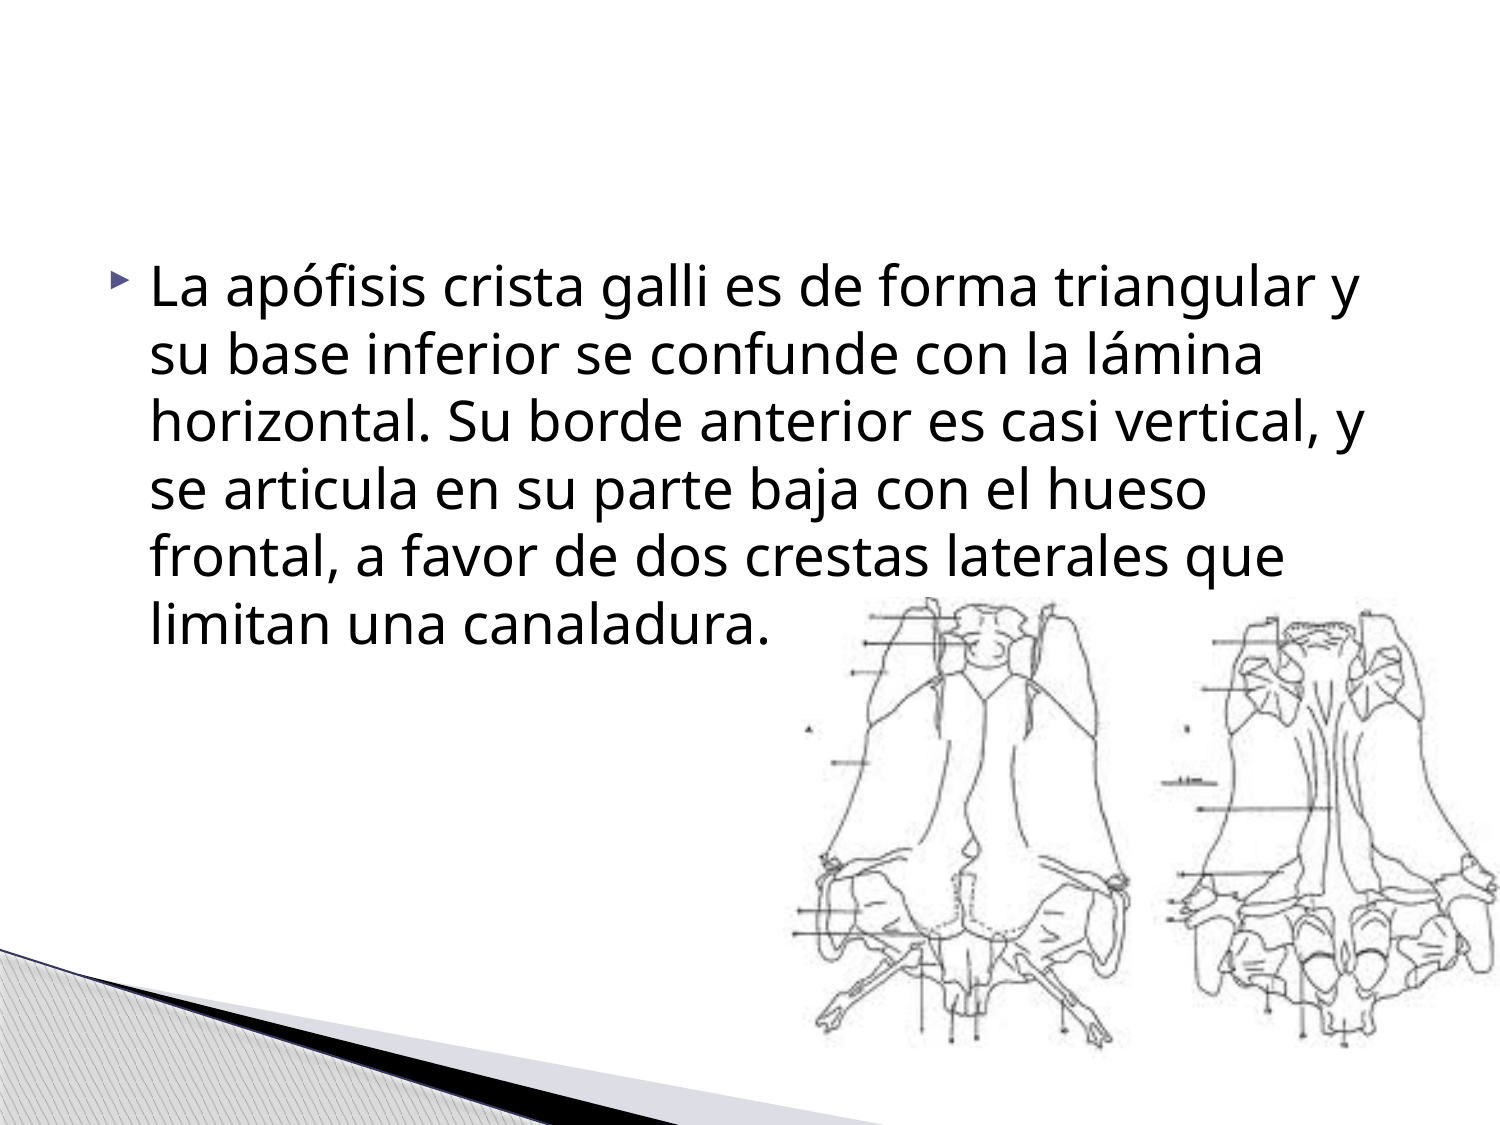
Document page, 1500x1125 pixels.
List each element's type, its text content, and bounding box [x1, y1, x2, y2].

list La apófisis crista galli es de forma triangular y su base inferior se confunde con la lámina horizontal. Su borde anterior es casi vertical, y se articula en su parte baja con el hueso frontal, a favor de dos crestas laterales que limitan una canaladura. [75, 243, 1425, 986]
picture [783, 597, 1500, 1059]
